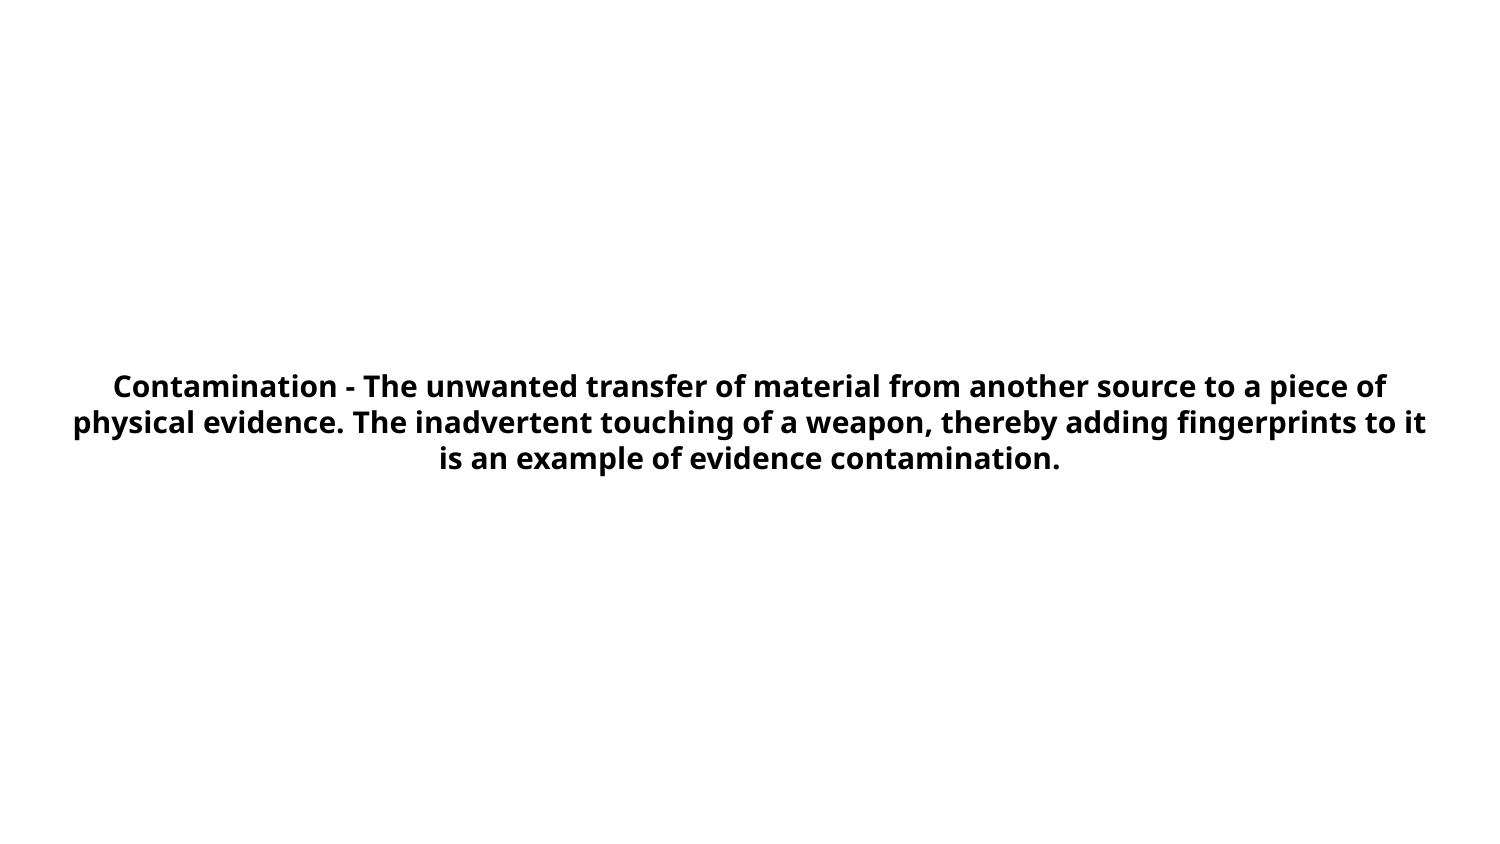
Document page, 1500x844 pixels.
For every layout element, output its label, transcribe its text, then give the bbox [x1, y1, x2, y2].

title Contamination - The unwanted transfer of material from another source to a piece of physical evidence. The inadvertent touching of a weapon, thereby adding fingerprints to it is an example of evidence contamination. [51, 352, 1449, 491]
